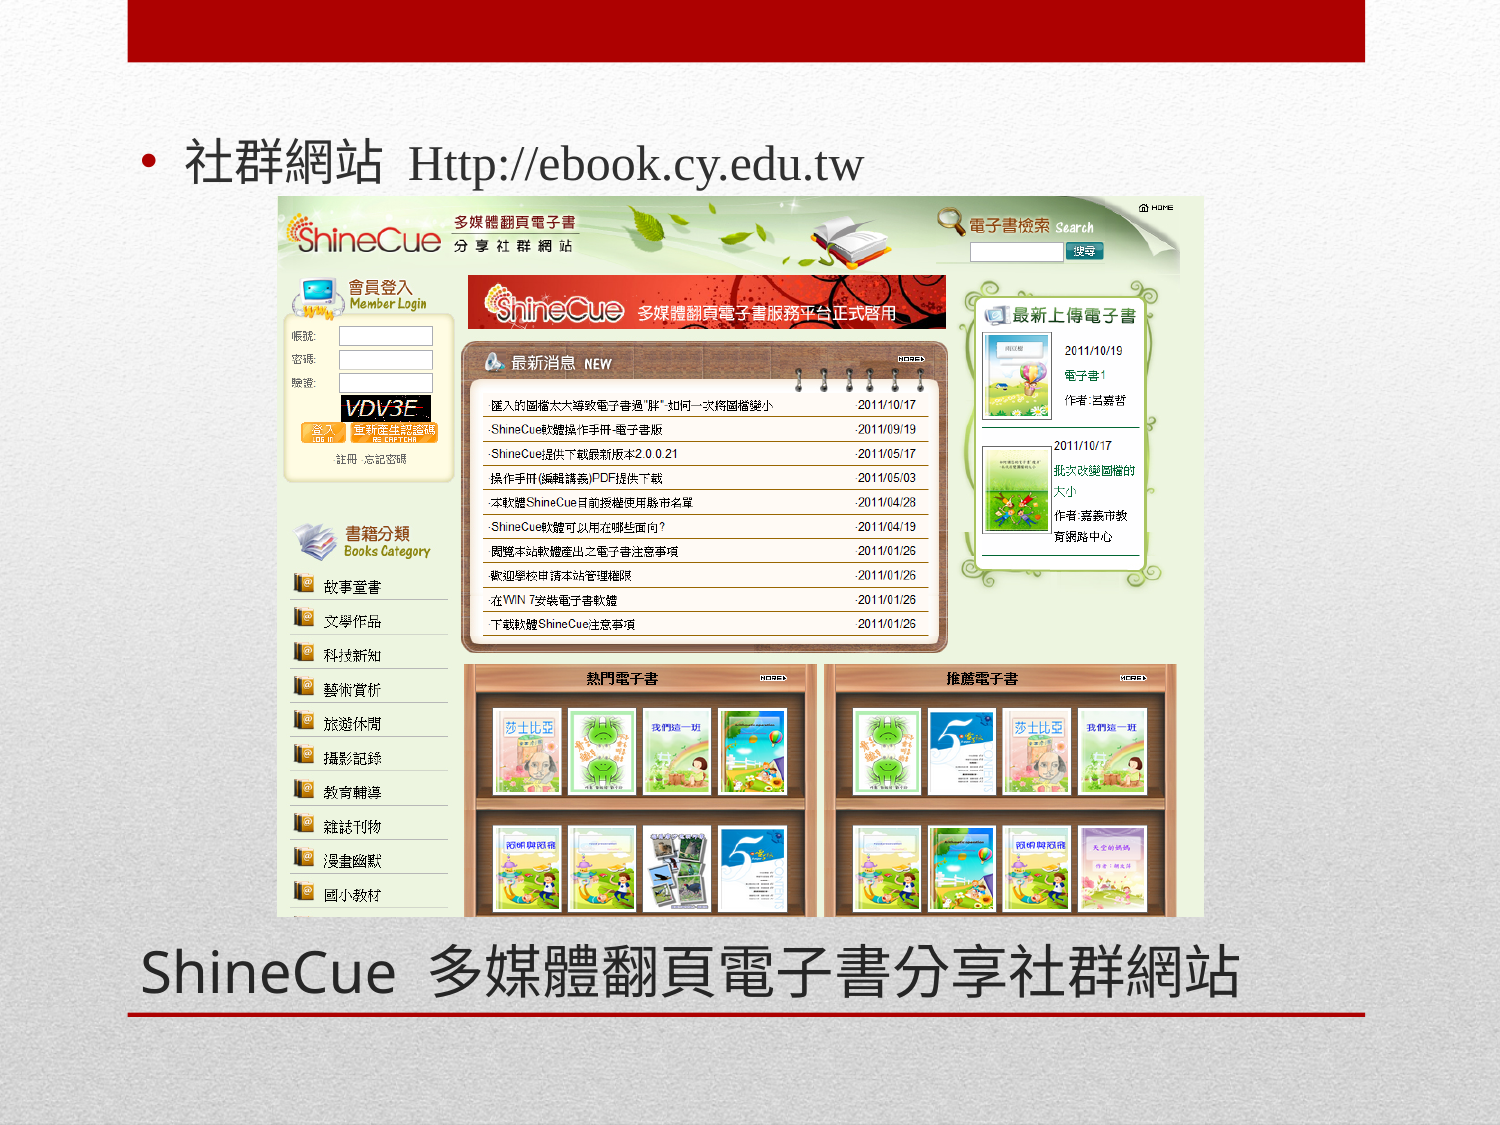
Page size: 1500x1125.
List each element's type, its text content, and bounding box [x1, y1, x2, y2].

list 社群網站 Http://ebook.cy.edu.tw [124, 112, 1363, 209]
title ShineCue 多媒體翻頁電子書分享社群網站 [124, 749, 1353, 1013]
picture [276, 195, 1205, 918]
